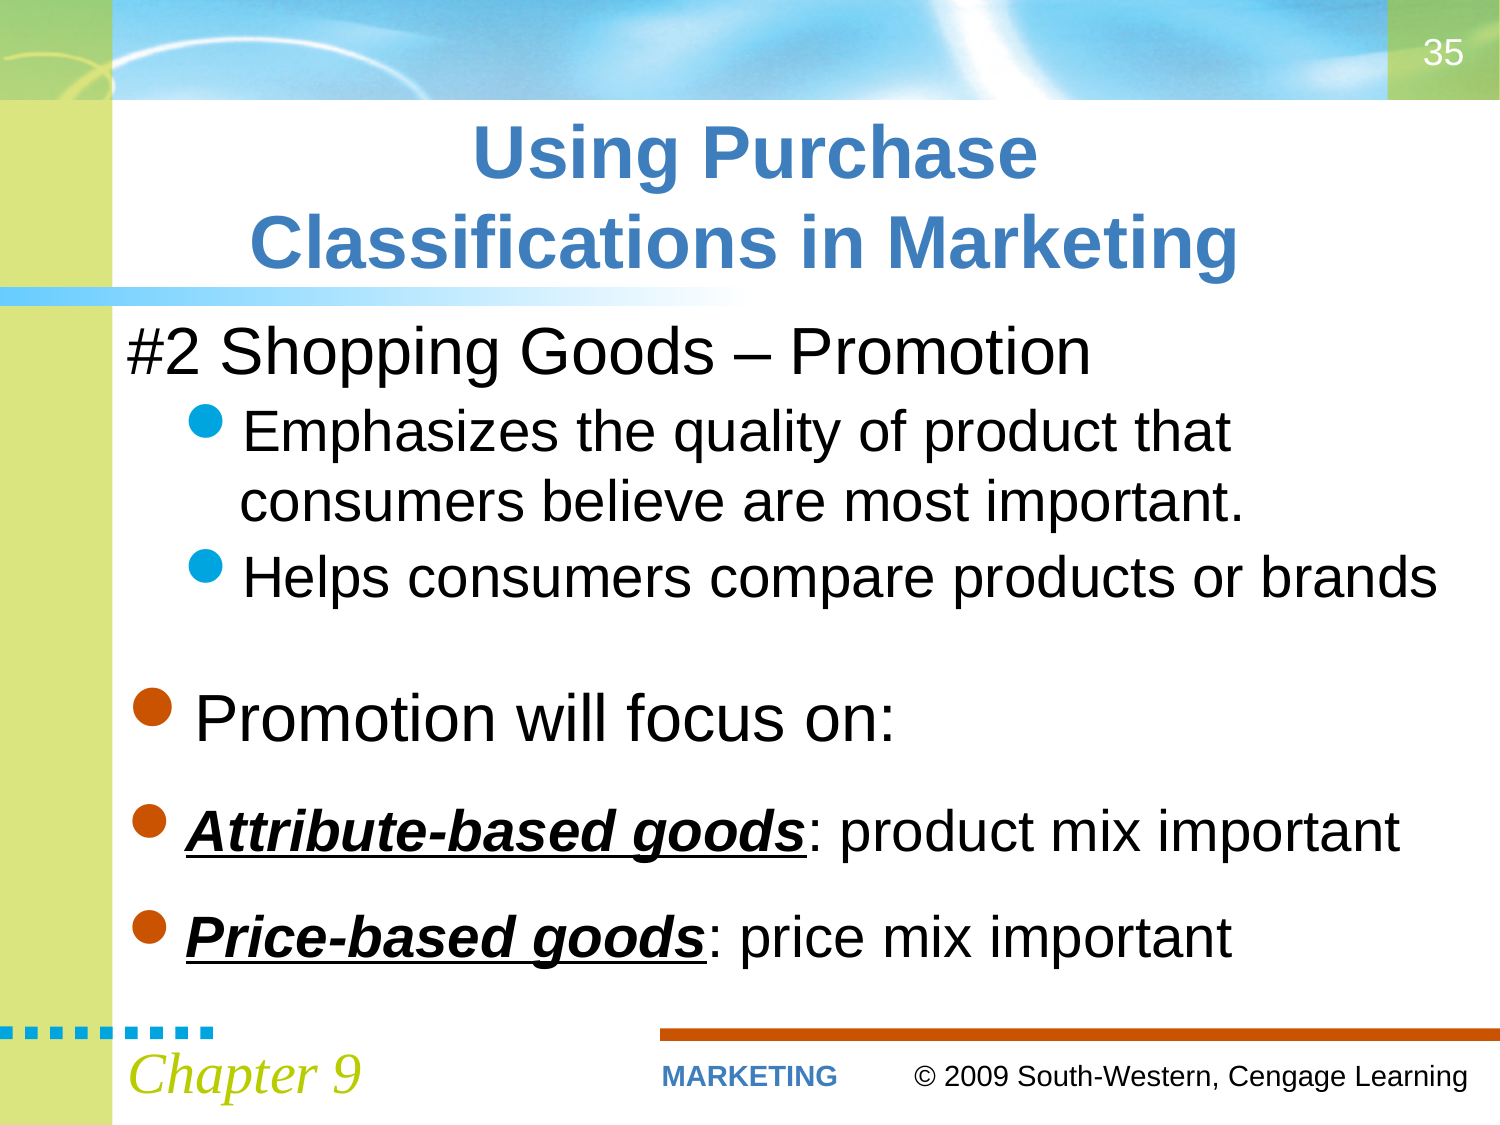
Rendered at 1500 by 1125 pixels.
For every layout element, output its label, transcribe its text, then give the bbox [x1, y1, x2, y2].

footer Chapter 9 [112, 1038, 638, 1113]
slide_number 35 [1387, 0, 1500, 101]
list #2 Shopping Goods – Promotion Emphasizes the quality of product that consumers believe are most important. Helps consumers compare products or brands Promotion will focus on: Attribute-based goods: product mix important Price-based goods: price mix important [112, 299, 1463, 1038]
title Using Purchase Classifications in Marketing [74, 99, 1438, 288]
